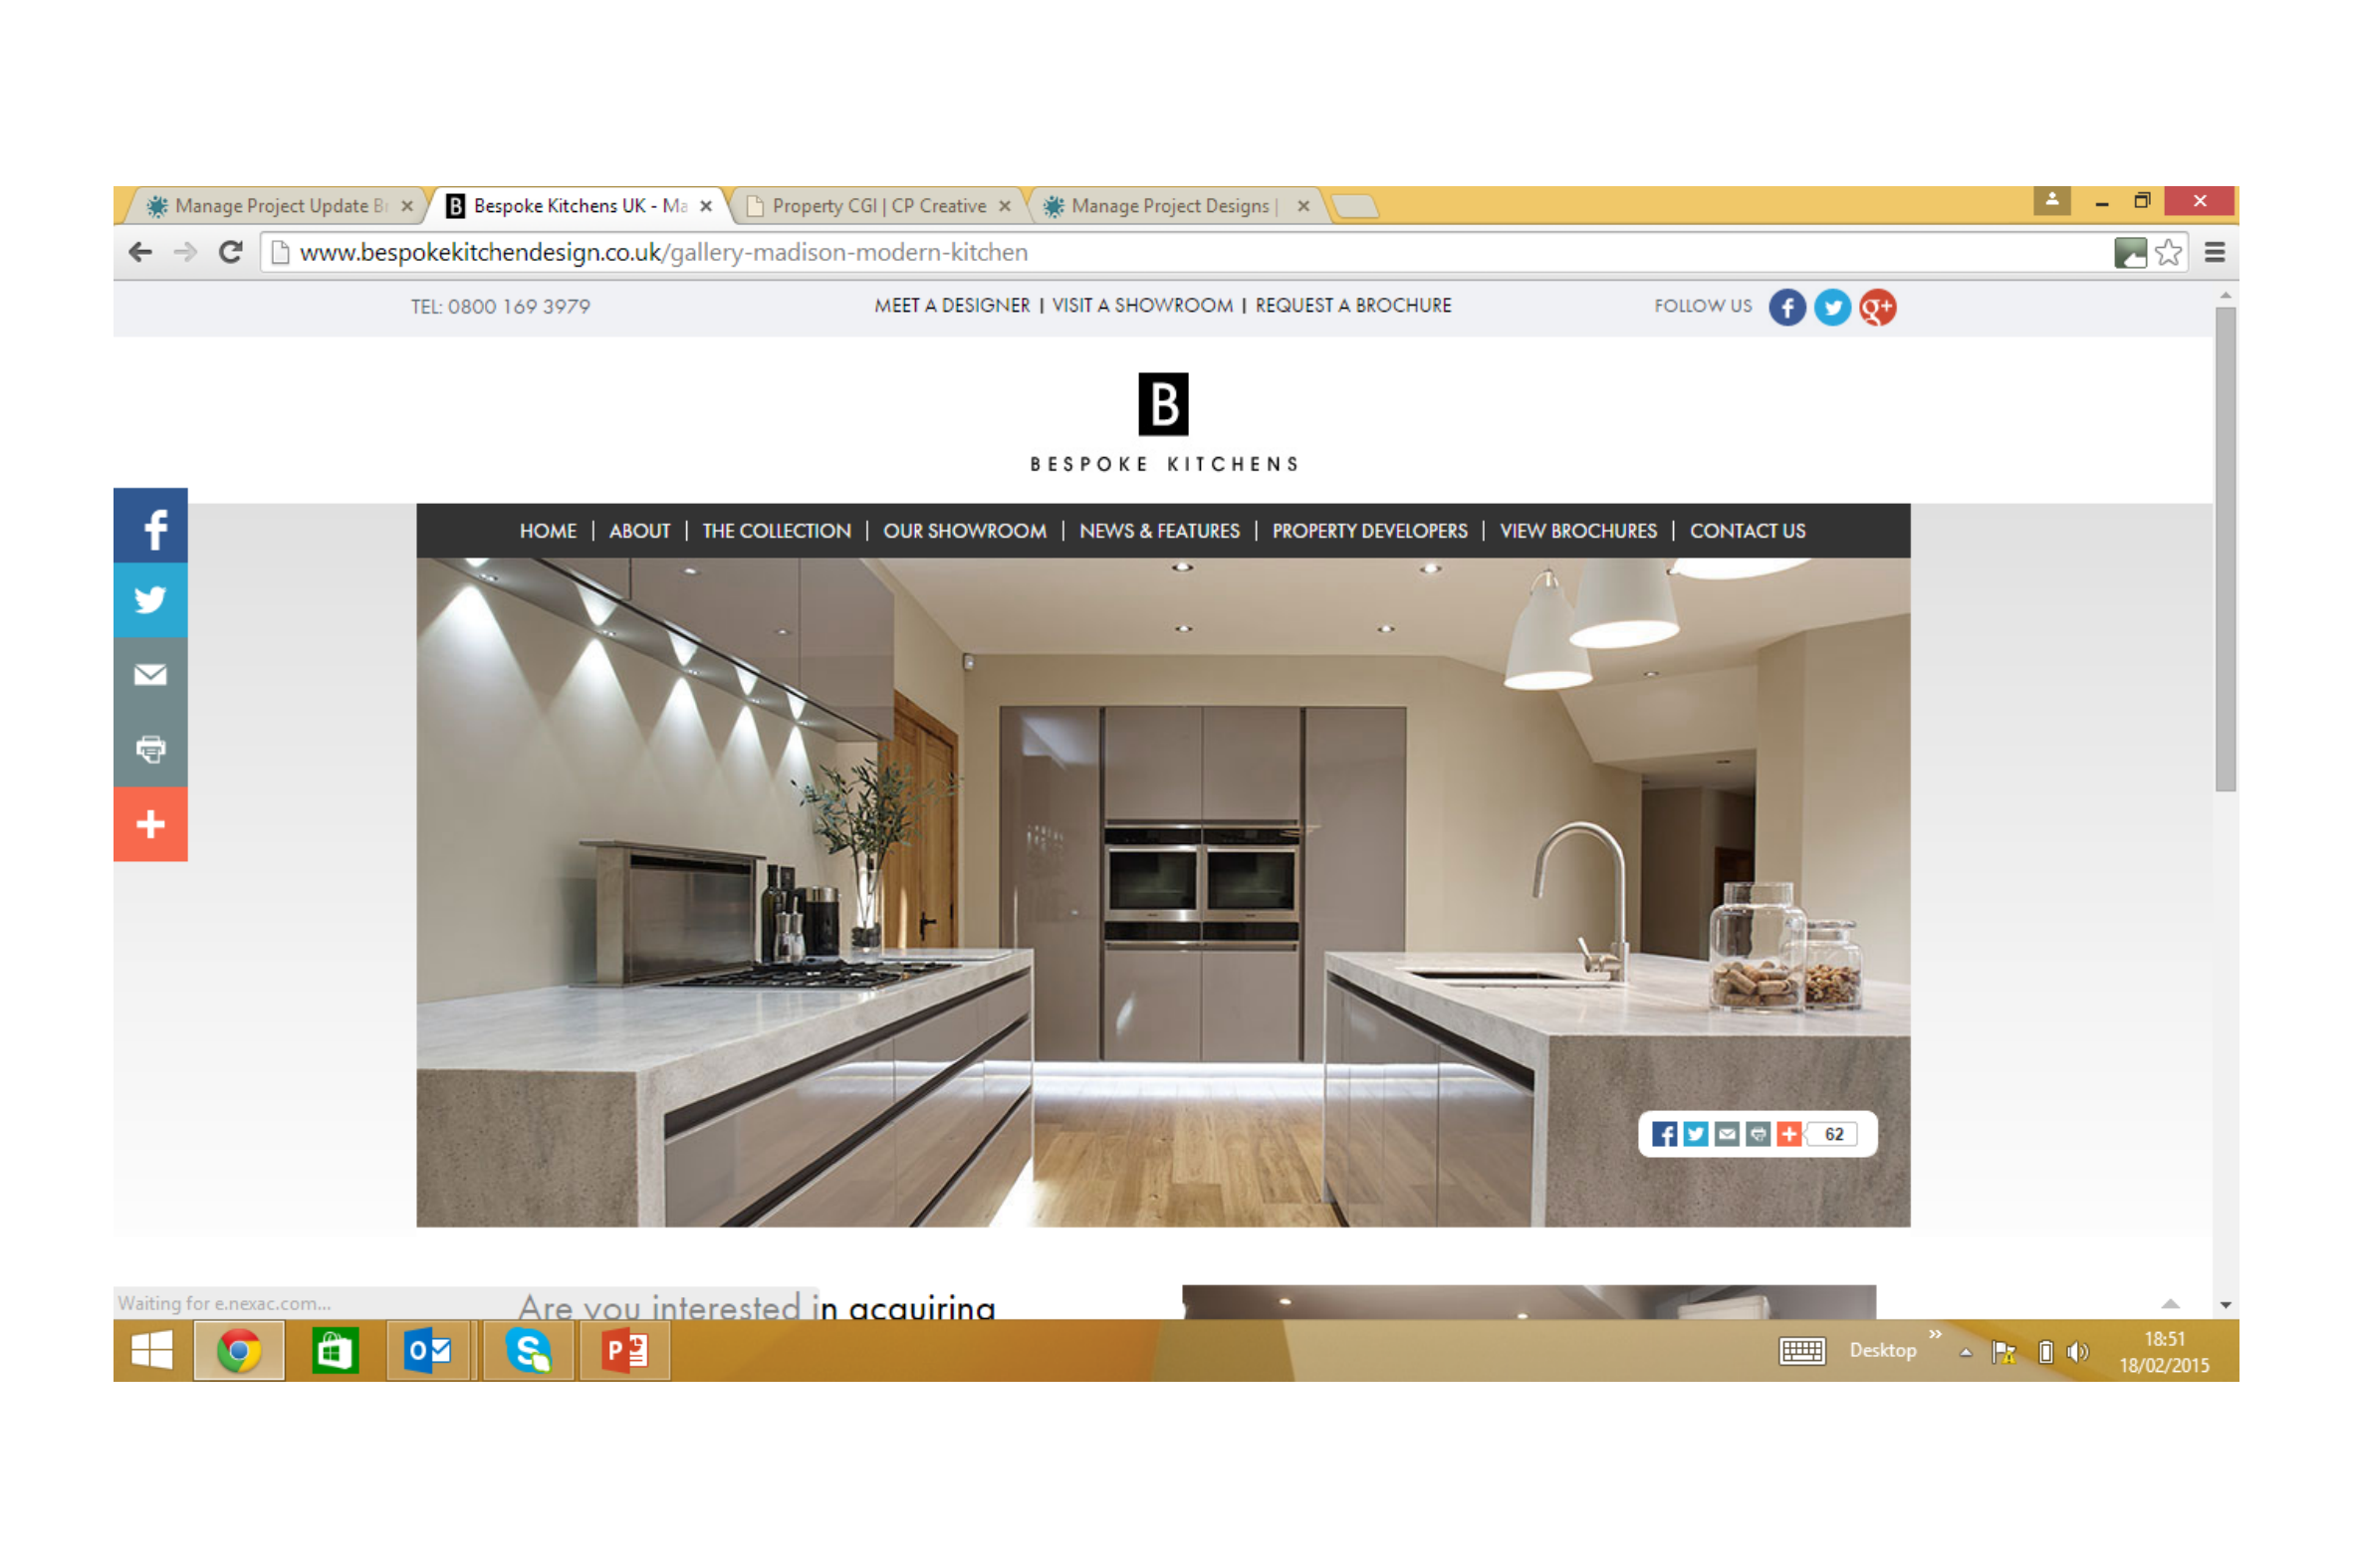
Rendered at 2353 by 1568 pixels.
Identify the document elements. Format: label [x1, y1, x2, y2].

picture [113, 186, 2239, 1382]
